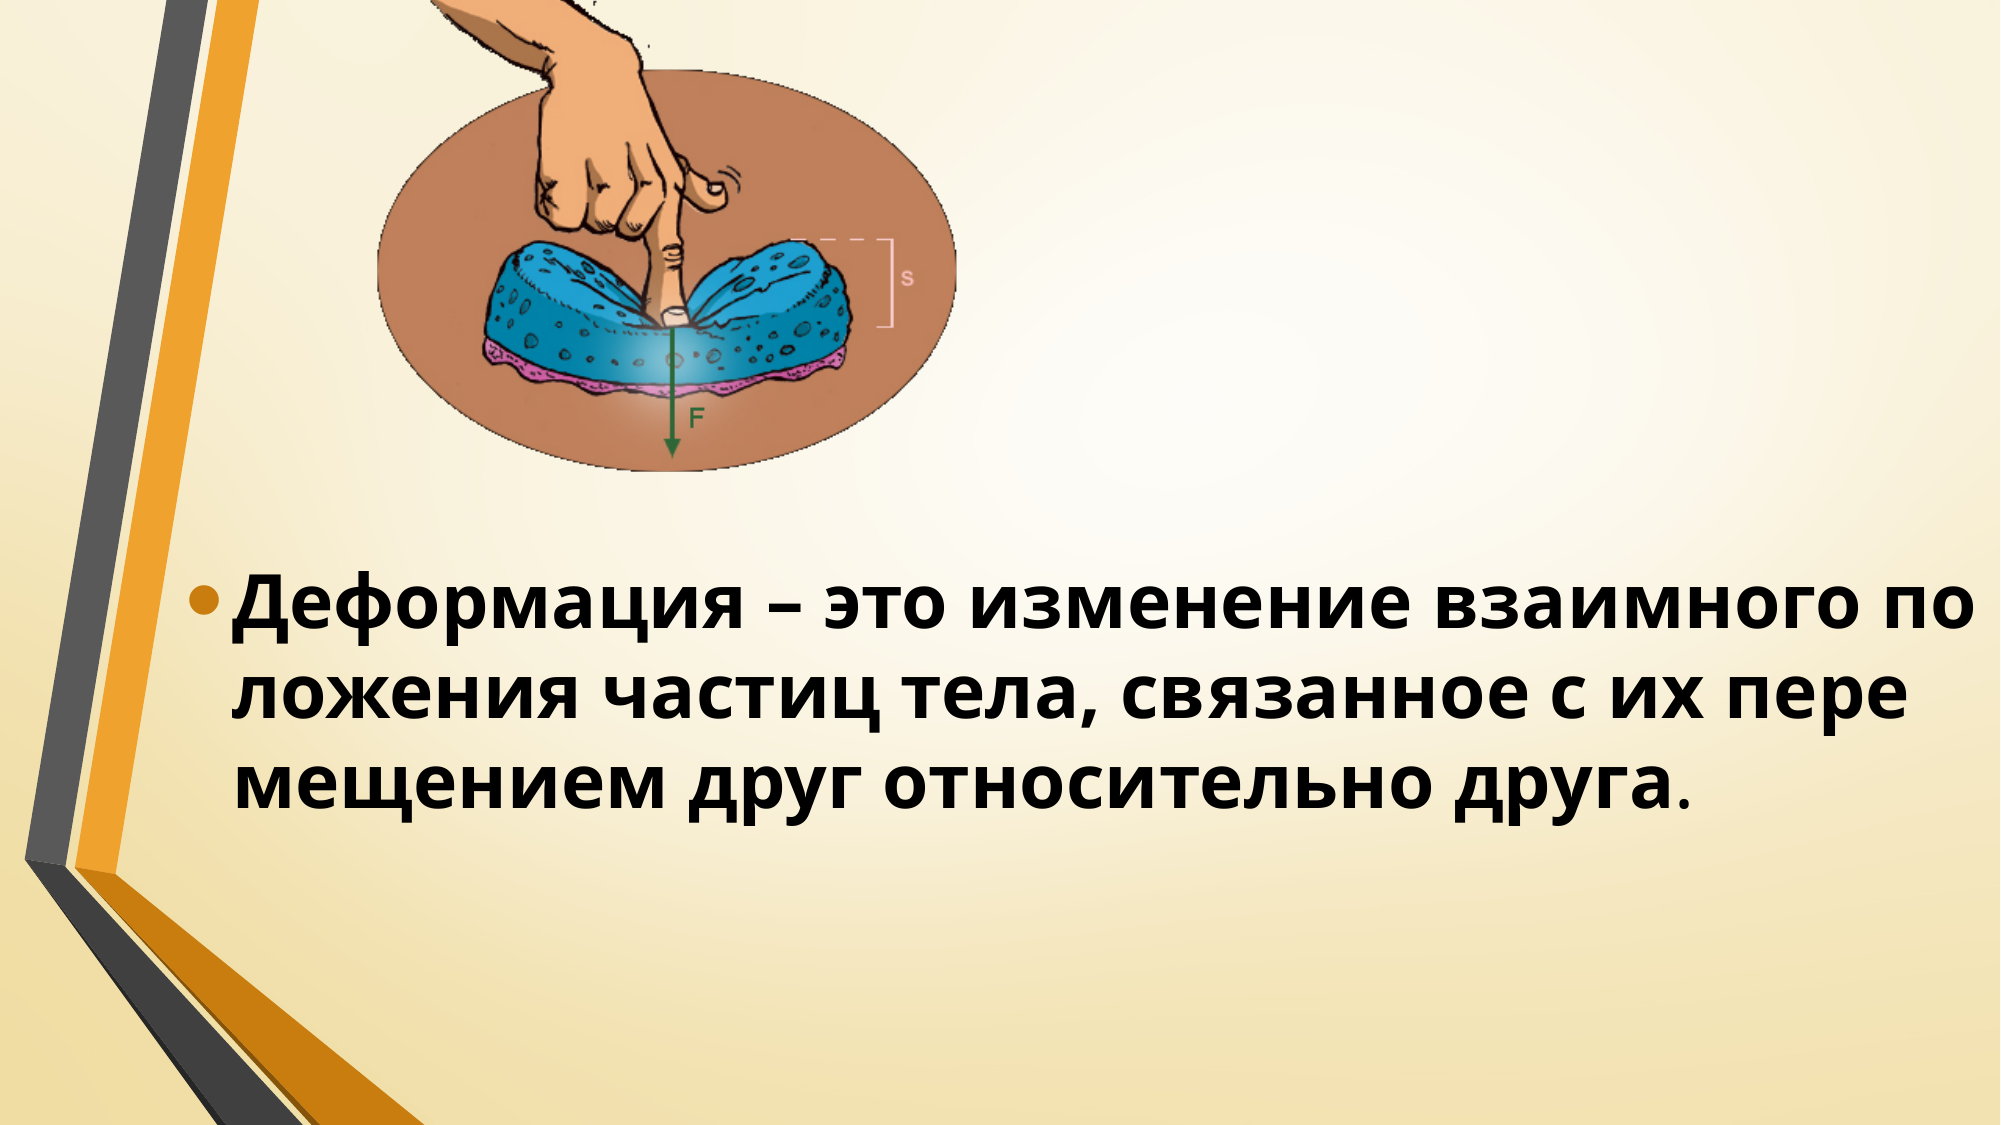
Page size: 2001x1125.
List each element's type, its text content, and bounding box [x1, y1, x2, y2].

picture [311, 0, 1016, 523]
list Де­фор­ма­ция – это из­ме­не­ние вза­им­но­го по­ло­же­ния ча­стиц тела, свя­зан­ное с их пе­ре­ме­ще­ни­ем друг от­но­си­тель­но друга. [170, 437, 2000, 1057]
